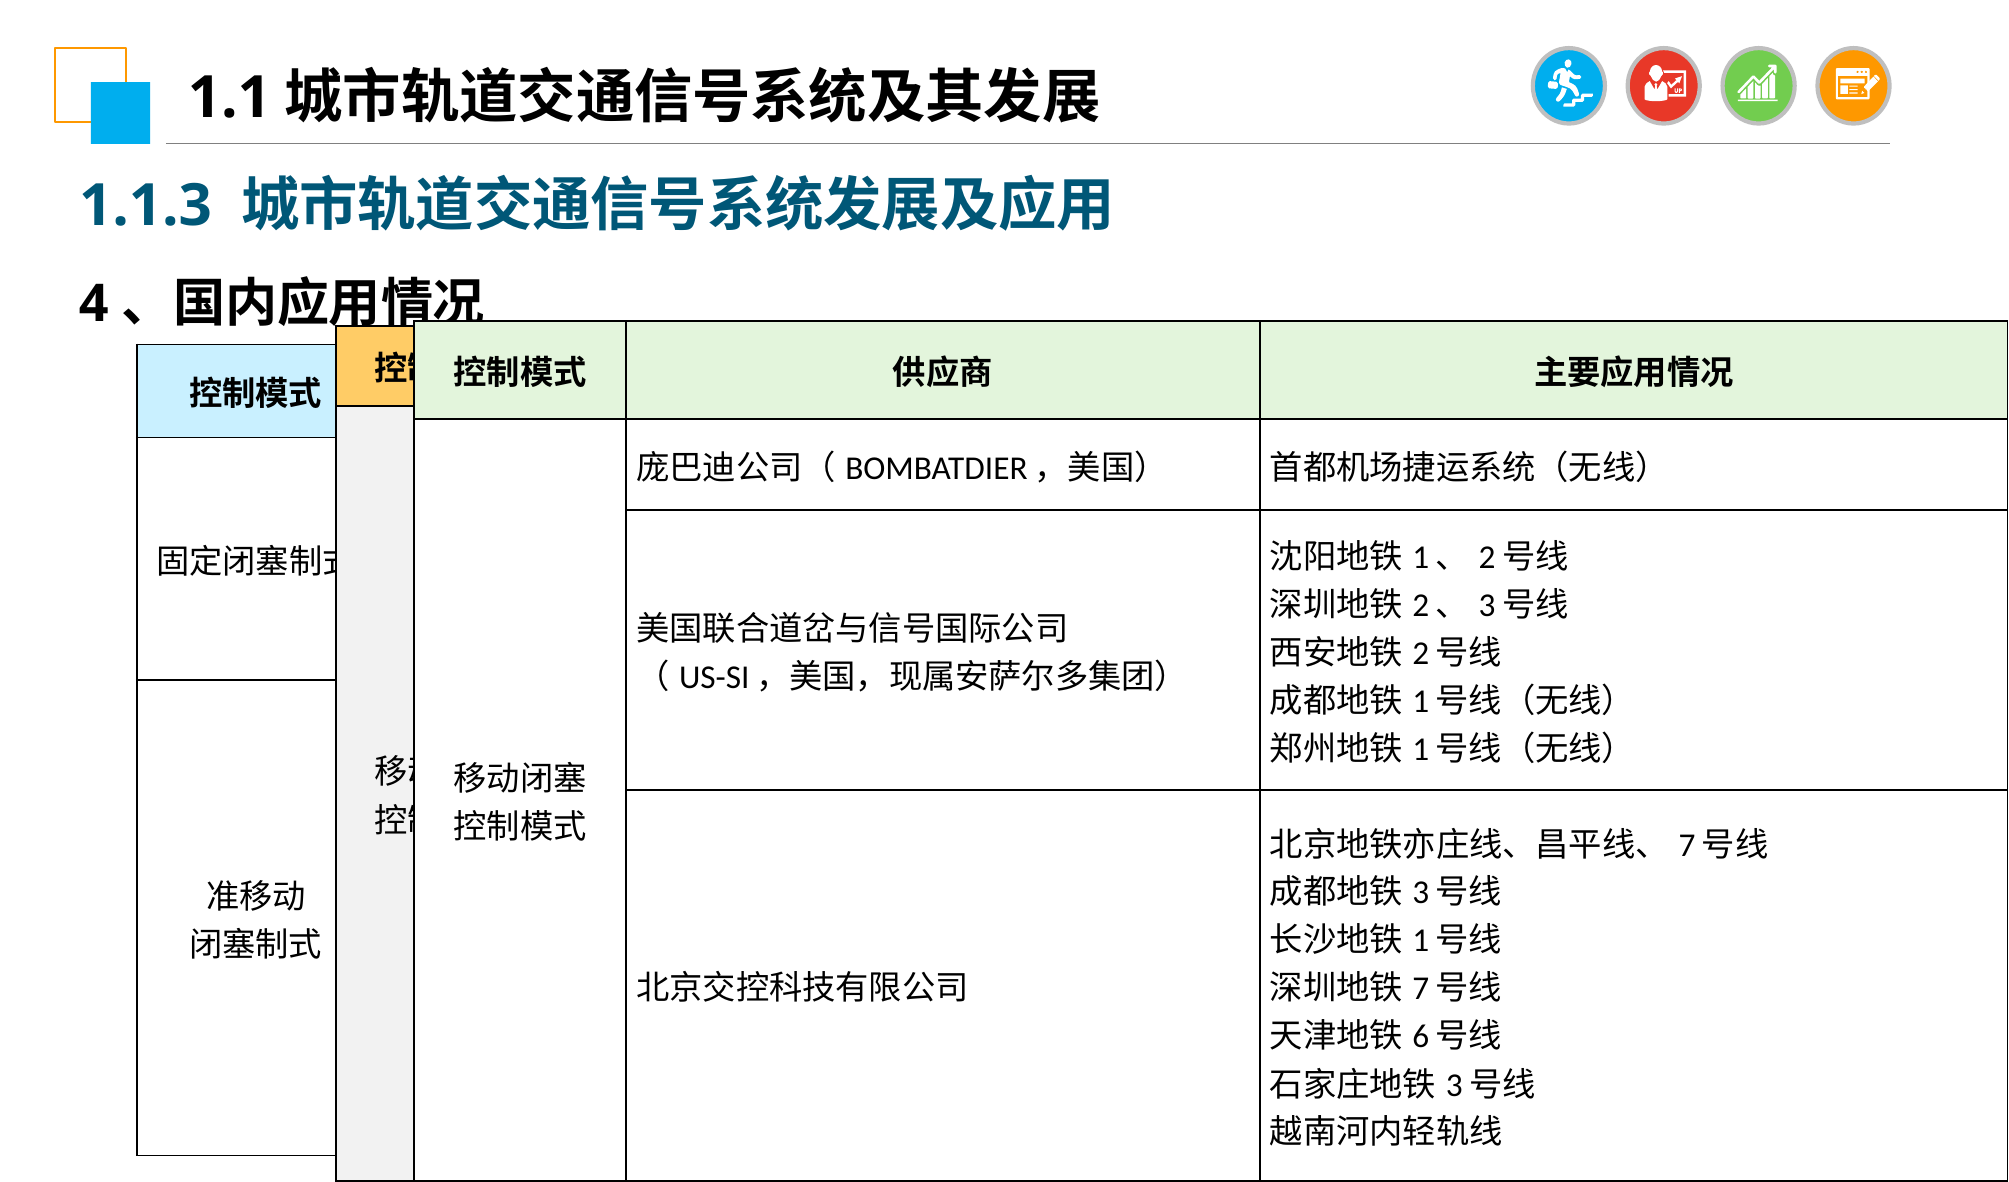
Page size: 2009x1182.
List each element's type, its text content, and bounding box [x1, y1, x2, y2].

text_box 1.1.3 城市轨道交通信号系统发展及应用 [58, 157, 1136, 248]
table_header 主要应用情况 [1261, 322, 2007, 418]
table_cell 庞巴迪公司（BOMBATDIER，美国） [627, 420, 1259, 509]
table_cell 移动闭塞 控制模式 [415, 420, 625, 1180]
table_cell 移动闭塞 控制模式 [337, 407, 413, 1180]
text_box 1.1城市轨道交通信号系统及其发展 [173, 51, 1116, 137]
table_cell 美国联合道岔与信号国际公司 （US-SI，美国，现属安萨尔多集团） [627, 511, 1259, 789]
table_header 控制模式 [138, 345, 335, 437]
table_header 控制模式 [415, 322, 625, 418]
table_header 控制模式 [337, 327, 413, 405]
text_box 4、国内应用情况 [64, 262, 500, 340]
table_cell 准移动 闭塞制式 [138, 681, 335, 1155]
table_cell 北京交控科技有限公司 [627, 791, 1259, 1180]
table_cell 固定闭塞制式 [138, 438, 335, 679]
table_cell 北京地铁亦庄线、昌平线、7号线 成都地铁3号线 长沙地铁1号线 深圳地铁7号线 天津地铁6号线 石家庄地铁3号线 越南河内轻轨线 [1261, 791, 2007, 1180]
table_cell 首都机场捷运系统（无线） [1261, 420, 2007, 509]
table_header 供应商 [627, 322, 1259, 418]
table_cell 沈阳地铁1、2号线 深圳地铁2、3号线 西安地铁2号线 成都地铁1号线（无线） 郑州地铁1号线（无线） [1261, 511, 2007, 789]
